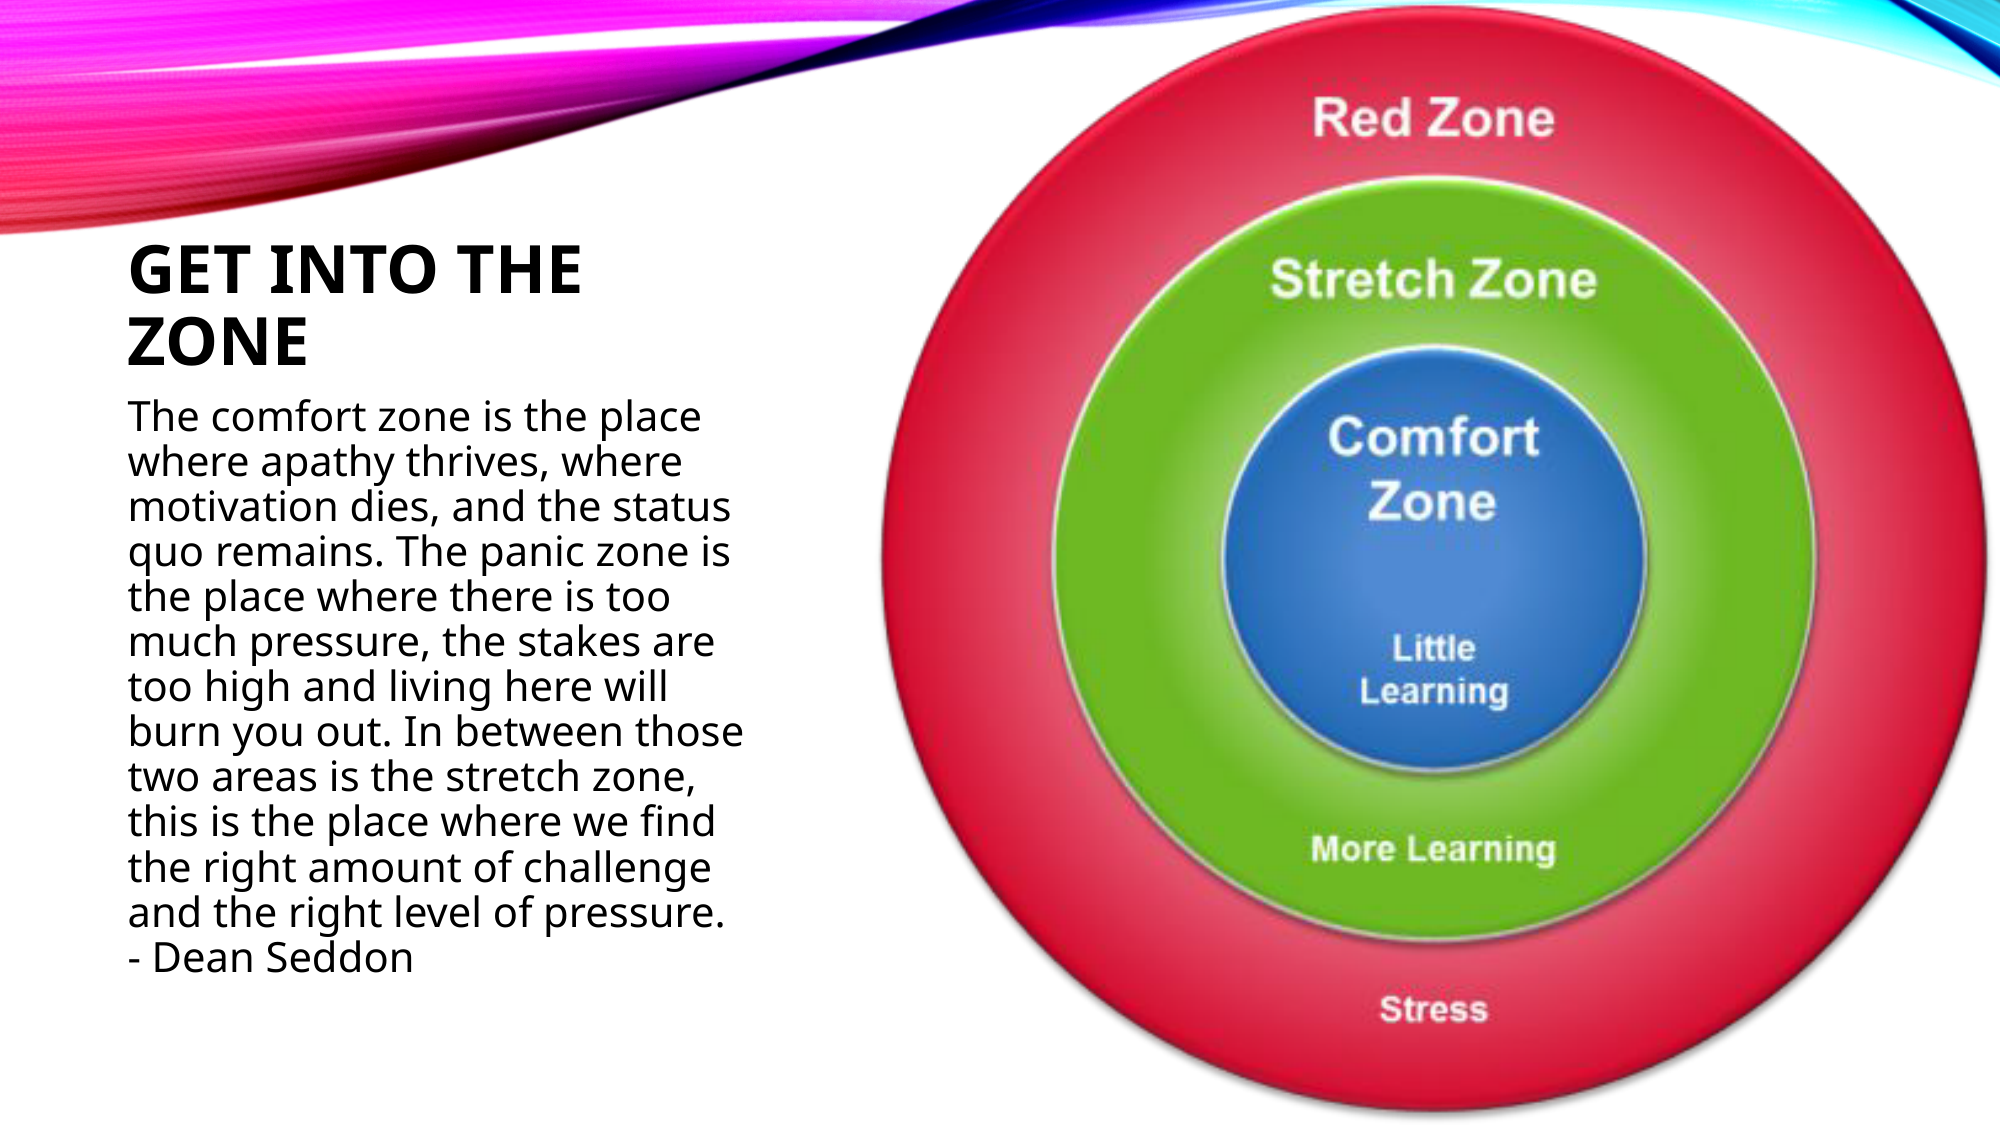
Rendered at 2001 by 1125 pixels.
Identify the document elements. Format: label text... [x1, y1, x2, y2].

list The comfort zone is the place where apathy thrives, where motivation dies, and the status quo remains. The panic zone is the place where there is too much pressure, the stakes are too high and living here will burn you out. In between those two areas is the stretch zone, this is the place where we ﬁnd the right amount of challenge and the right level of pressure. - Dean Seddon [112, 387, 765, 1021]
picture [0, 0, 869, 237]
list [869, 0, 2000, 1125]
title Get into the zone [112, 125, 765, 387]
